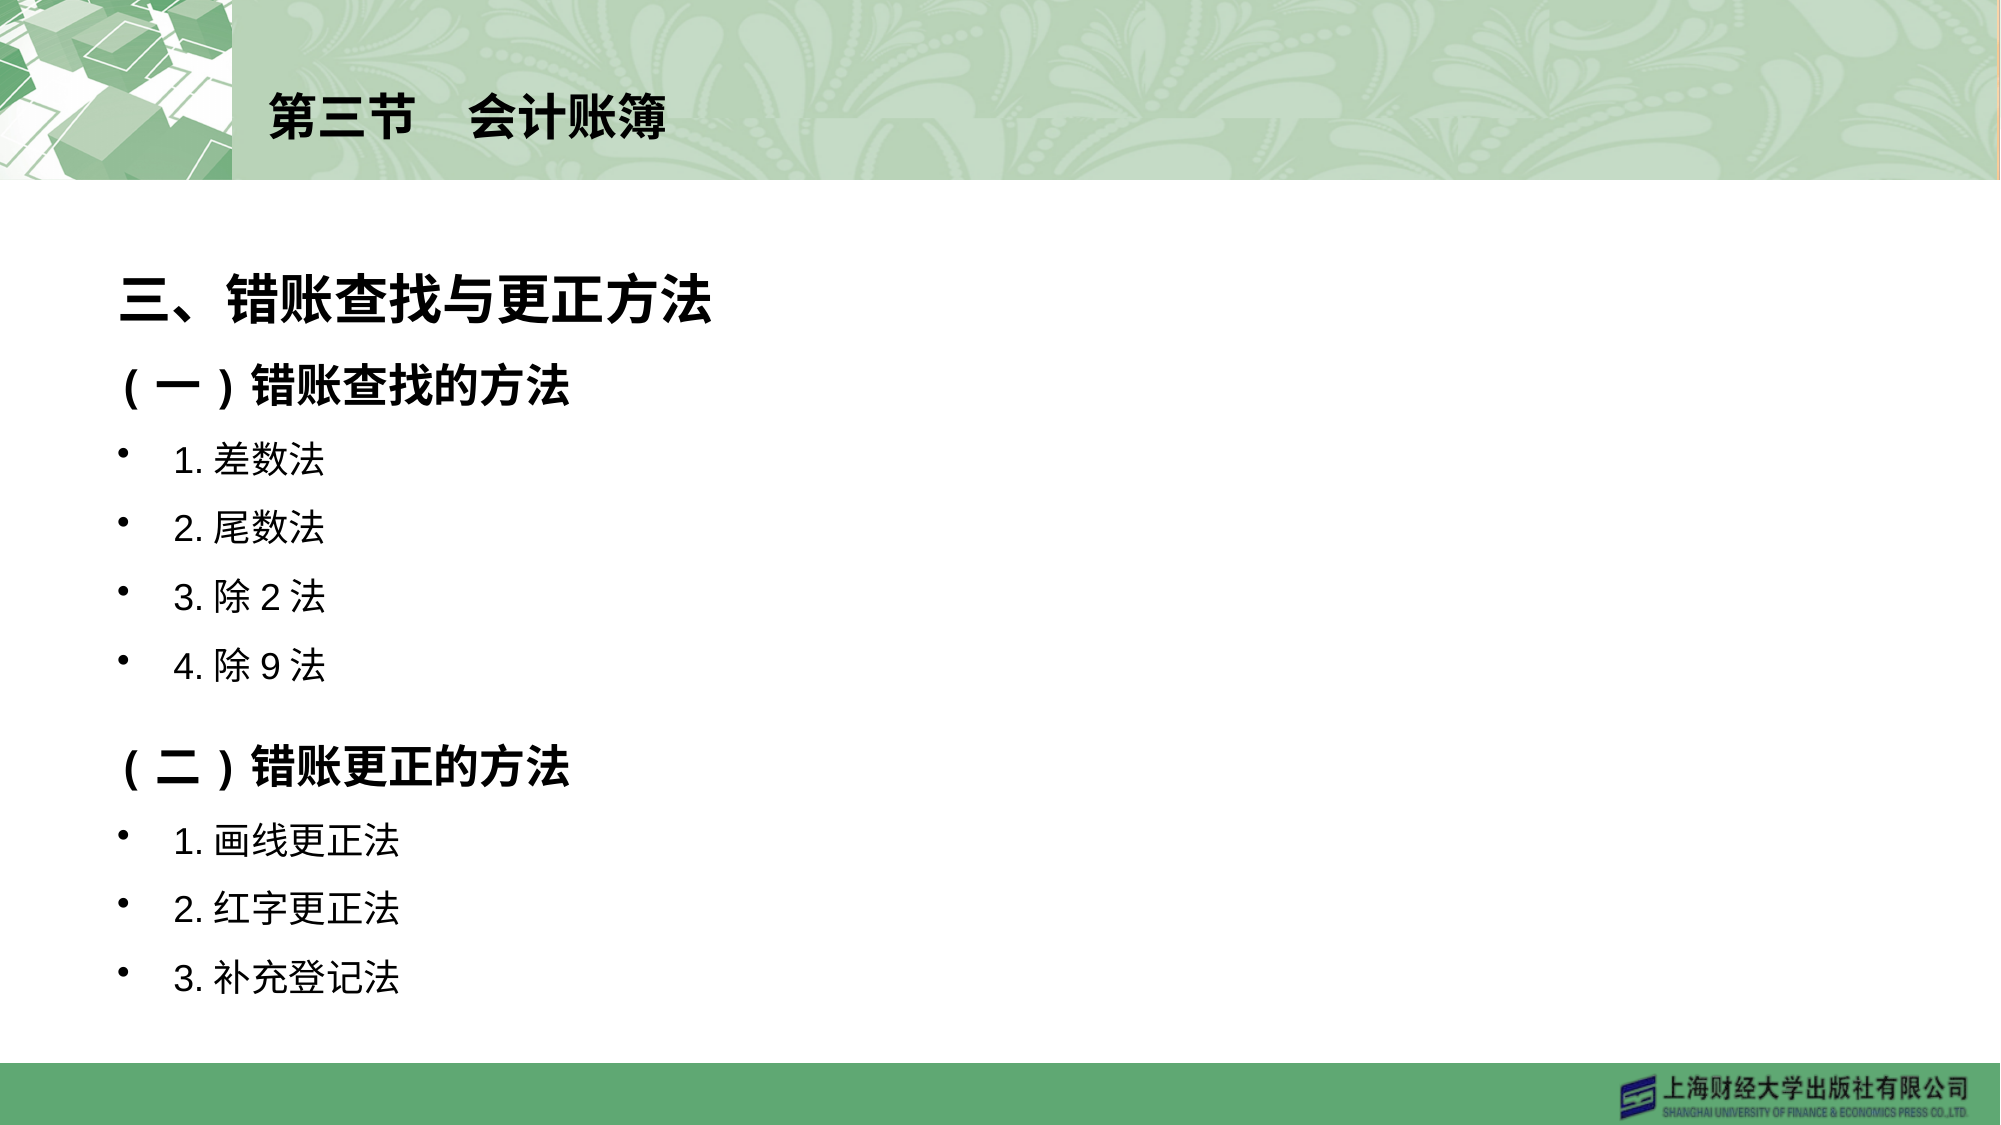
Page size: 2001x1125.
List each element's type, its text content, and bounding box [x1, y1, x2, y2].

title 第三节 会计账簿 [252, 64, 1609, 168]
list 三、错账查找与更正方法 (一)错账查找的方法 1.差数法 2.尾数法 3.除2法 4.除9法 (二)错账更正的方法 1.画线更正法 2.红字更正法 3.补充登记法 [102, 241, 1898, 1065]
picture [0, 0, 2001, 1125]
